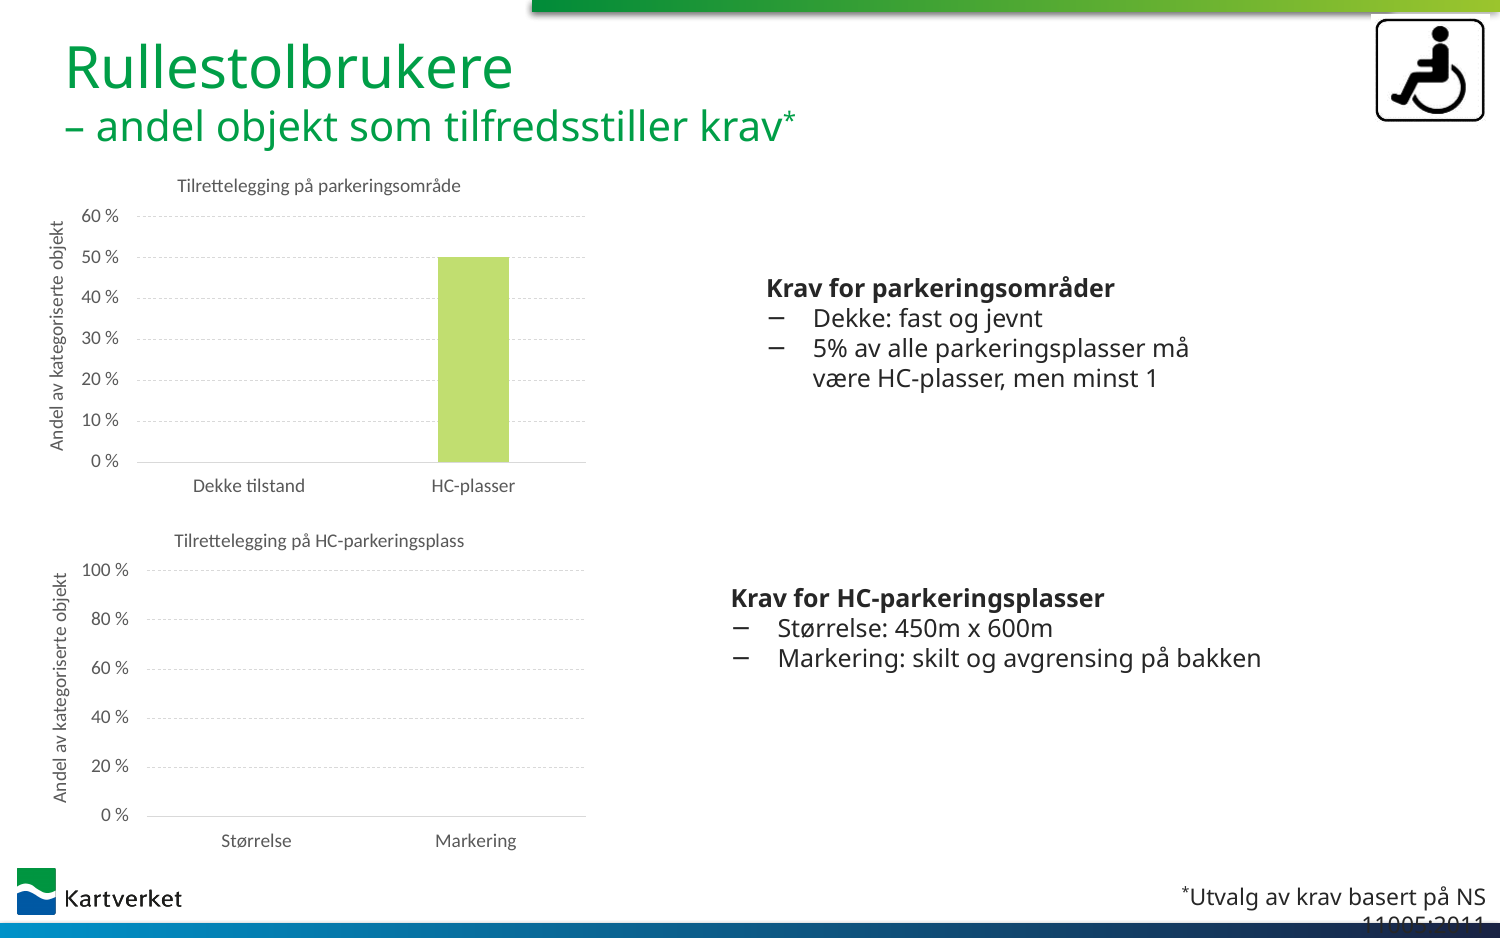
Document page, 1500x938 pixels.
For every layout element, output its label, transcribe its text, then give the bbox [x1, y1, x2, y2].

picture [41, 520, 598, 859]
text_box Krav for parkeringsområder Dekke: fast og jevnt 5% av alle parkeringsplasser må være HC-plasser, men minst 1 [751, 264, 1232, 400]
picture [41, 166, 598, 505]
text_box Rullestolbrukere – andel objekt som tilfredsstiller krav* [49, 23, 1431, 158]
picture [1371, 13, 1491, 127]
text_box Krav for HC-parkeringsplasser Størrelse: 450m x 600m Markering: skilt og avgrensing på bakken [715, 574, 1278, 680]
text_box *Utvalg av krav basert på NS 11005:2011 [1068, 873, 1500, 938]
